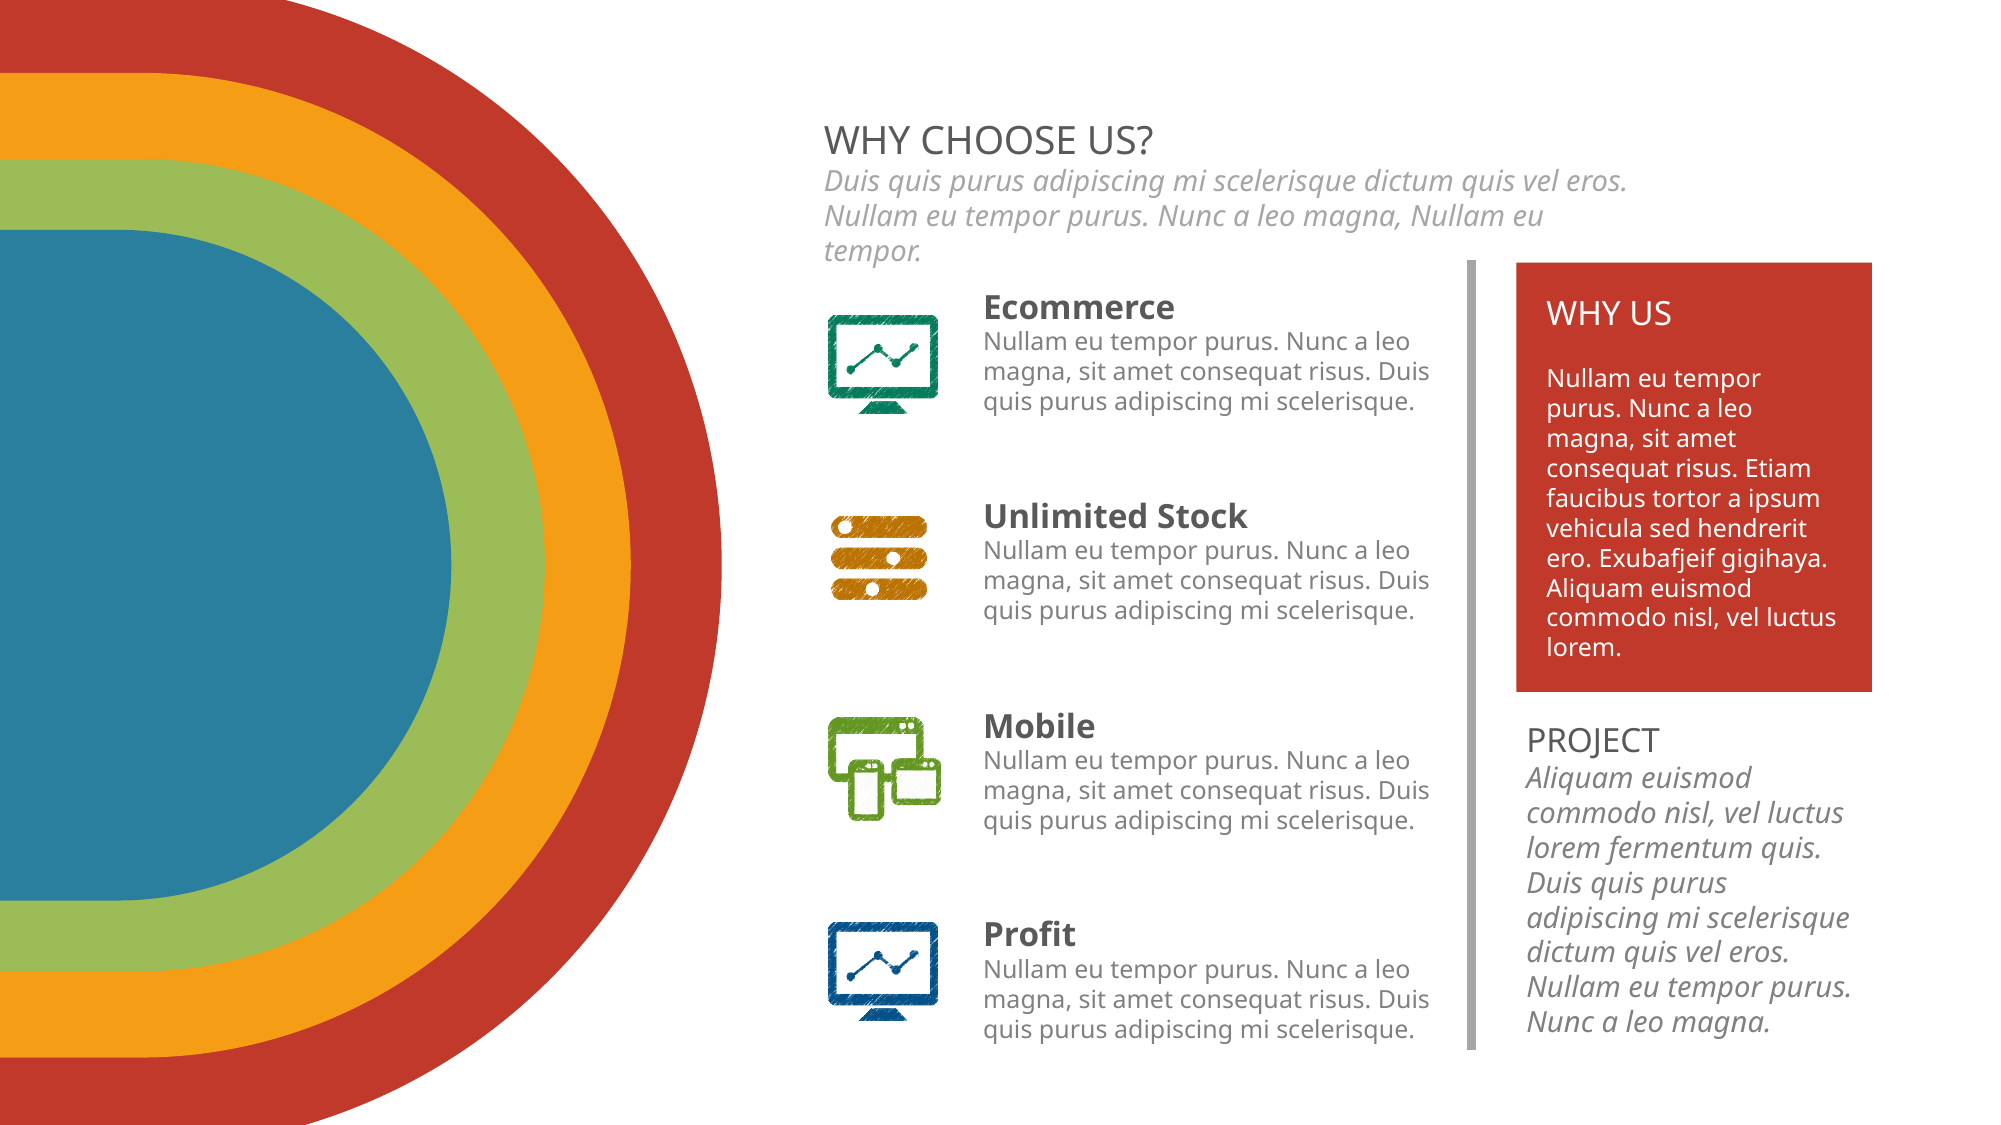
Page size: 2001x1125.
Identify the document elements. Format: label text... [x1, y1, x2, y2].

picture [828, 315, 938, 415]
text_box Mobile Nullam eu tempor purus. Nunc a leo magna, sit amet consequat risus. Duis quis purus adipiscing mi scelerisque. [973, 659, 1467, 840]
picture [827, 717, 941, 821]
text_box [0, 228, 453, 902]
text_box PROJECT Aliquam euismod commodo nisl, vel luctus lorem fermentum quis. Duis quis purus adipiscing mi scelerisque dictum quis vel eros. Nullam eu tempor purus. Nunc a leo magna. [1516, 674, 1872, 1044]
text_box [0, 0, 723, 1125]
picture [831, 516, 927, 600]
text_box Profit Nullam eu tempor purus. Nunc a leo magna, sit amet consequat risus. Duis quis purus adipiscing mi scelerisque. [973, 868, 1467, 1049]
text_box WHY US Nullam eu tempor purus. Nunc a leo magna, sit amet consequat risus. Etiam faucibus tortor a ipsum vehicula sed hendrerit ero. Exubafjeif gigihaya. Aliquam euismod commodo nisl, vel luctus lorem. [1516, 262, 1872, 674]
text_box Ecommerce Nullam eu tempor purus. Nunc a leo magna, sit amet consequat risus. Duis quis purus adipiscing mi scelerisque. [973, 273, 1467, 421]
text_box [0, 158, 546, 973]
text_box [0, 71, 632, 1059]
text_box WHY CHOOSE US? Duis quis purus adipiscing mi scelerisque dictum quis vel eros. Nullam eu tempor purus. Nunc a leo magna, Nullam eu tempor. [813, 87, 1660, 273]
picture [828, 922, 938, 1021]
text_box Unlimited Stock Nullam eu tempor purus. Nunc a leo magna, sit amet consequat risus. Duis quis purus adipiscing mi scelerisque. [973, 449, 1467, 630]
